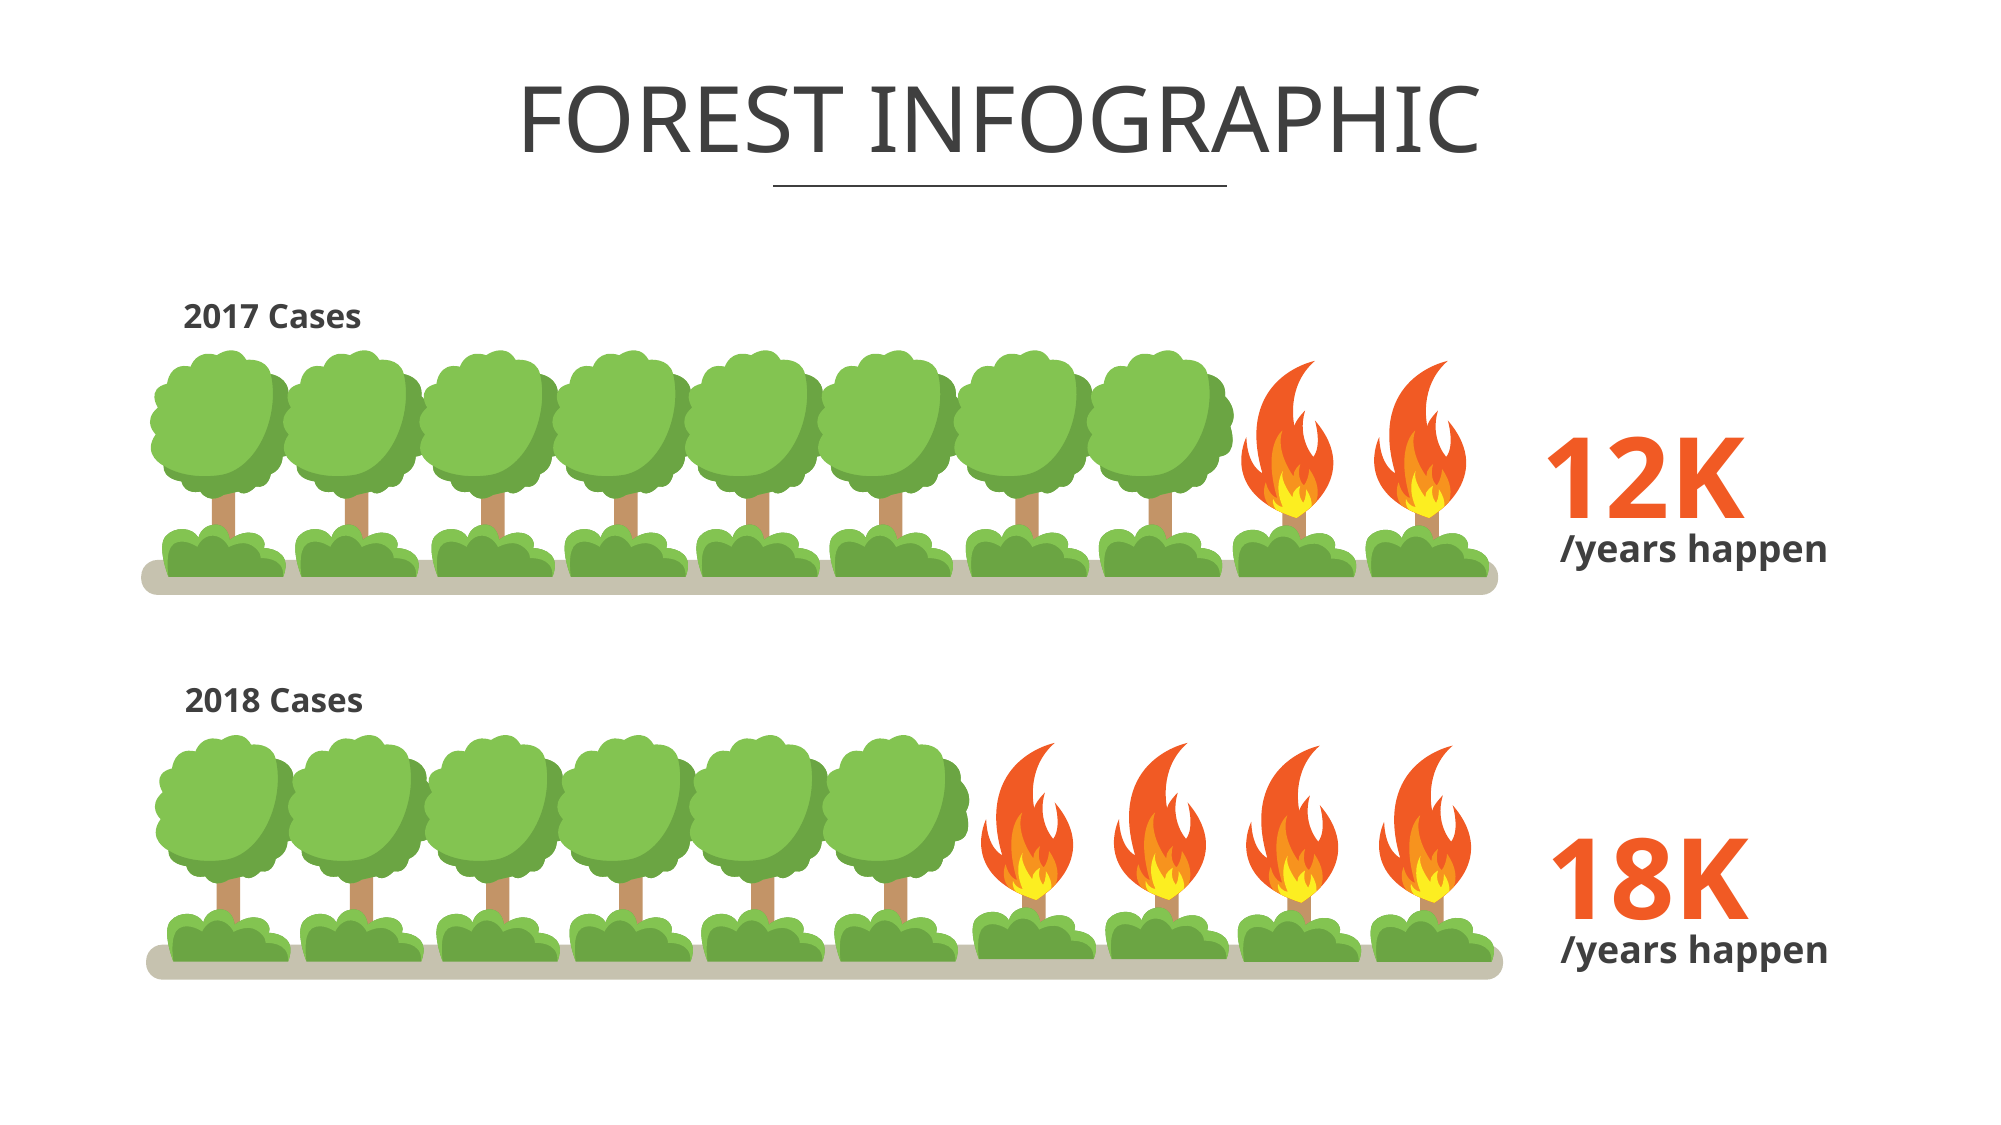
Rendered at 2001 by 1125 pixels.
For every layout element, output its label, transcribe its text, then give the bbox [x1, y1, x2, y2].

title FOREST INFOGRAPHIC [137, 59, 1863, 186]
text_box /years happen [1545, 517, 1845, 578]
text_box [1222, 745, 1355, 963]
text_box /years happen [1545, 919, 1845, 979]
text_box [410, 341, 543, 577]
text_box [944, 341, 1077, 577]
text_box 12K [1527, 398, 1760, 548]
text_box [680, 726, 813, 962]
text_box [675, 341, 808, 577]
text_box 2018 Cases [169, 671, 379, 726]
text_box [141, 341, 274, 577]
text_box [1355, 745, 1504, 963]
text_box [543, 341, 675, 577]
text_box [279, 726, 415, 962]
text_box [957, 742, 1090, 960]
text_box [1090, 742, 1238, 960]
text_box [274, 341, 410, 577]
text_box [813, 726, 976, 962]
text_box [1350, 360, 1499, 578]
text_box [141, 577, 1499, 595]
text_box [548, 726, 680, 962]
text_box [146, 726, 279, 962]
text_box 18K [1531, 799, 1765, 950]
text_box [415, 726, 548, 962]
text_box 2017 Cases [168, 288, 378, 341]
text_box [1077, 341, 1241, 577]
text_box [146, 960, 1504, 980]
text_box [1217, 360, 1350, 578]
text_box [808, 341, 944, 577]
